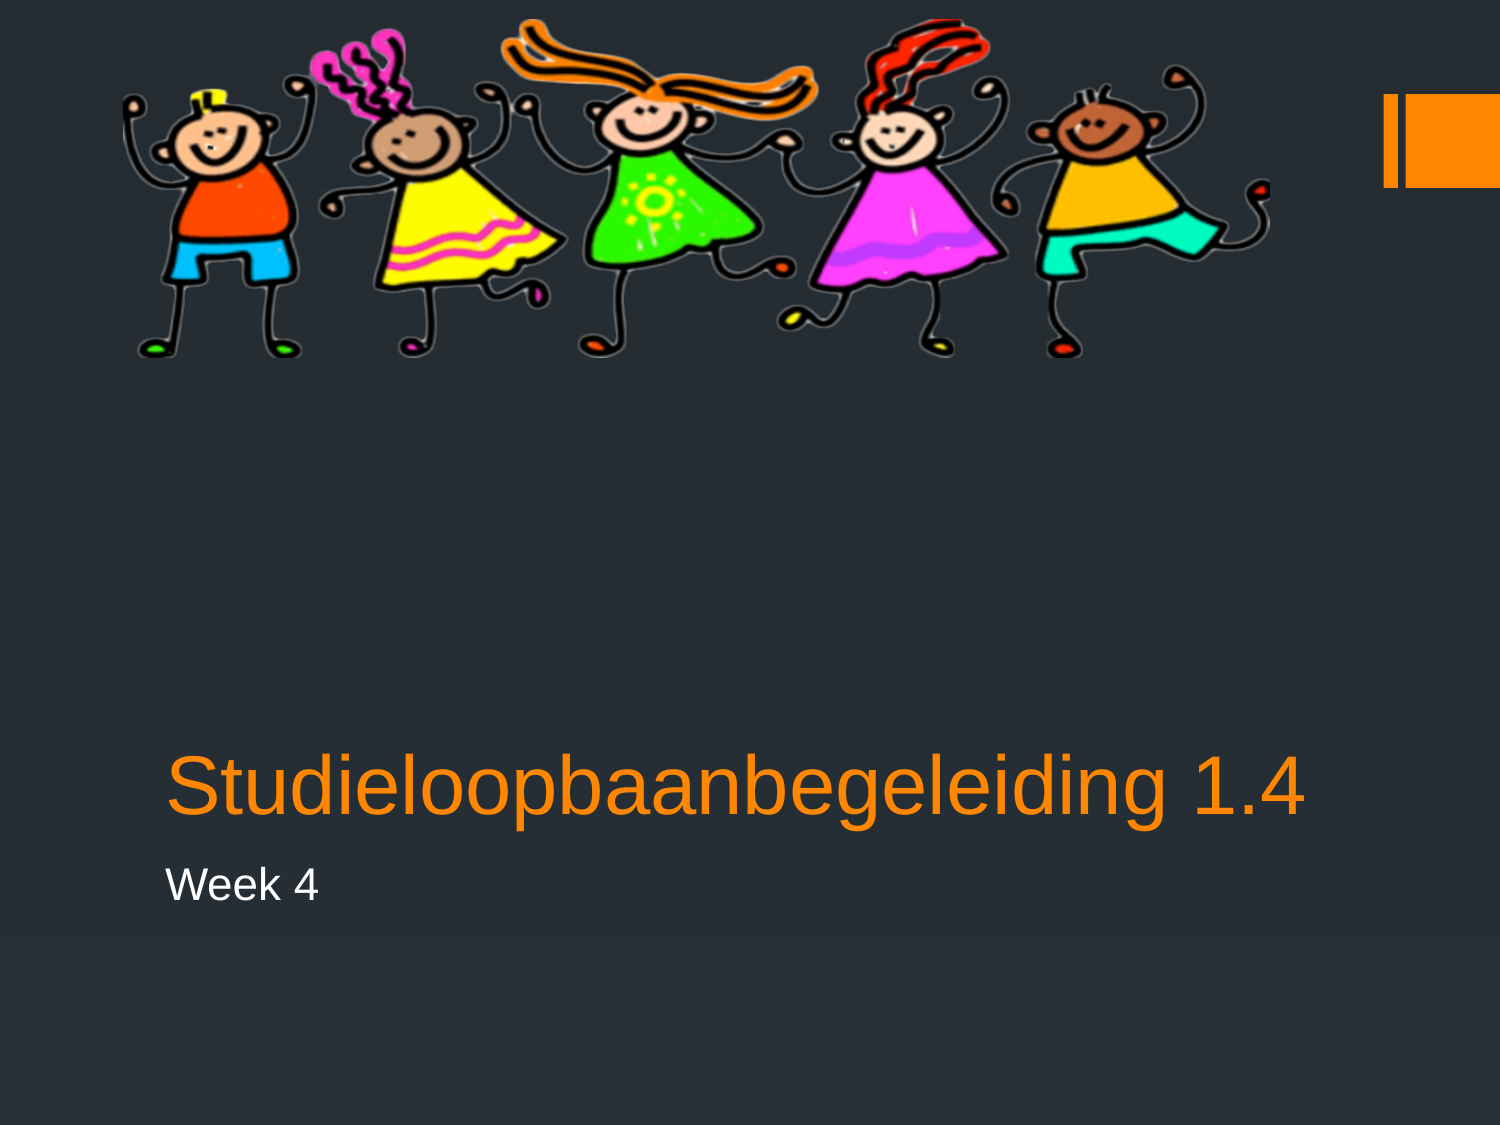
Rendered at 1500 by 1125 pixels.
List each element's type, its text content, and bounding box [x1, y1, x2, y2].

picture [123, 18, 1271, 358]
subtitle Week 4 [150, 847, 1350, 1036]
title Studieloopbaanbegeleiding 1.4 [150, 412, 1350, 839]
